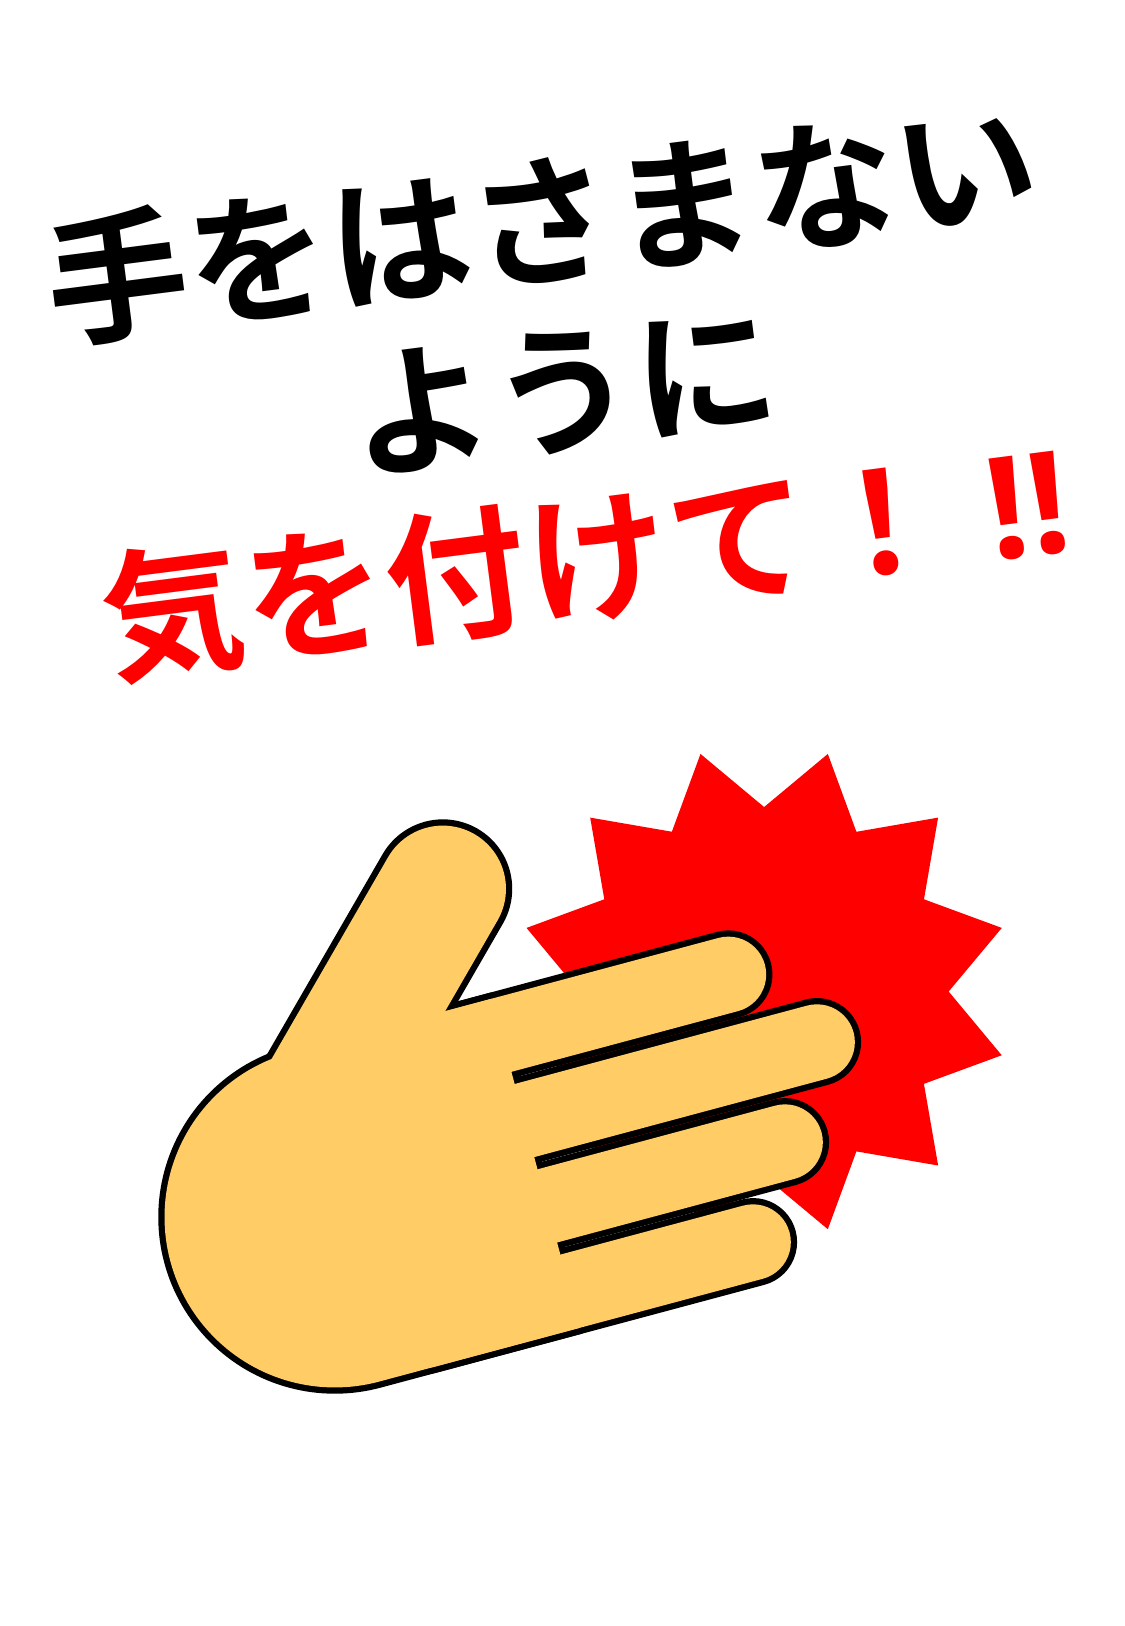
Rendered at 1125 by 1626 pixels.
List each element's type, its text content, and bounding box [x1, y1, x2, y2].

text_box 手をはさまない ように 気を付けて！!! [0, 55, 1125, 719]
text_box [131, 796, 1022, 1320]
